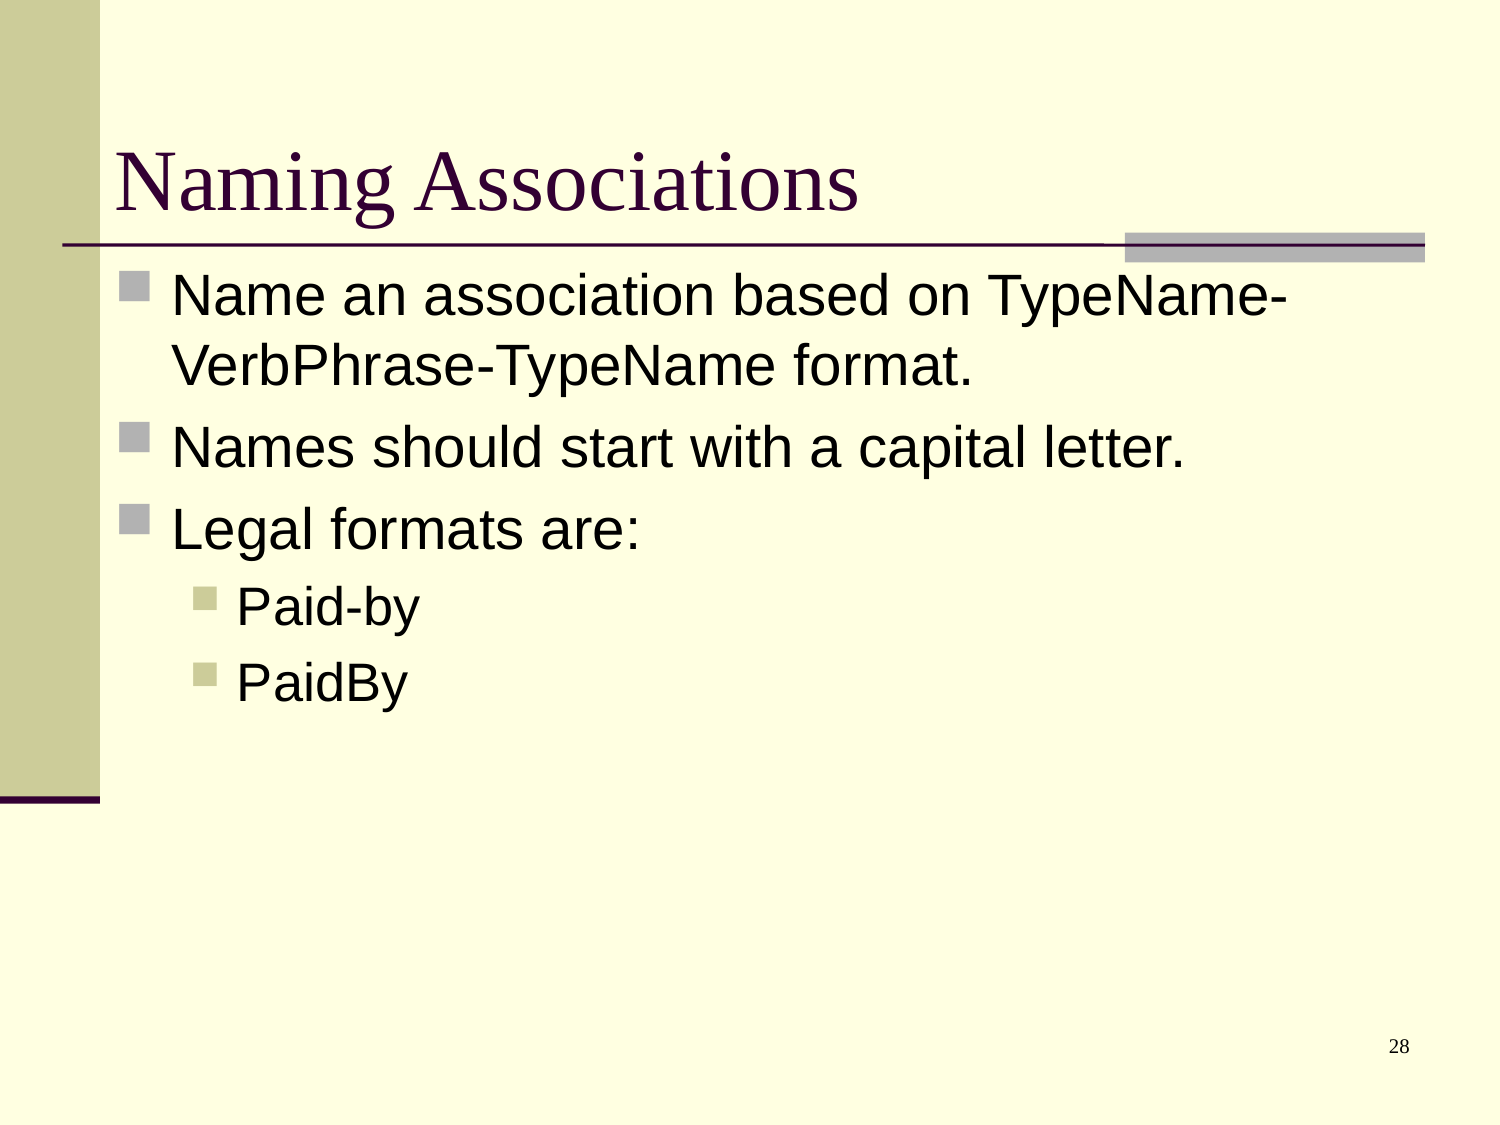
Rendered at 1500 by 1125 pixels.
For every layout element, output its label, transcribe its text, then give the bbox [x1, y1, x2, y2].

list Name an association based on TypeName-VerbPhrase-TypeName format. Names should start with a capital letter. Legal formats are: Paid-by PaidBy [99, 249, 1447, 913]
title Naming Associations [99, 112, 1299, 238]
slide_number 28 [1112, 1024, 1426, 1101]
